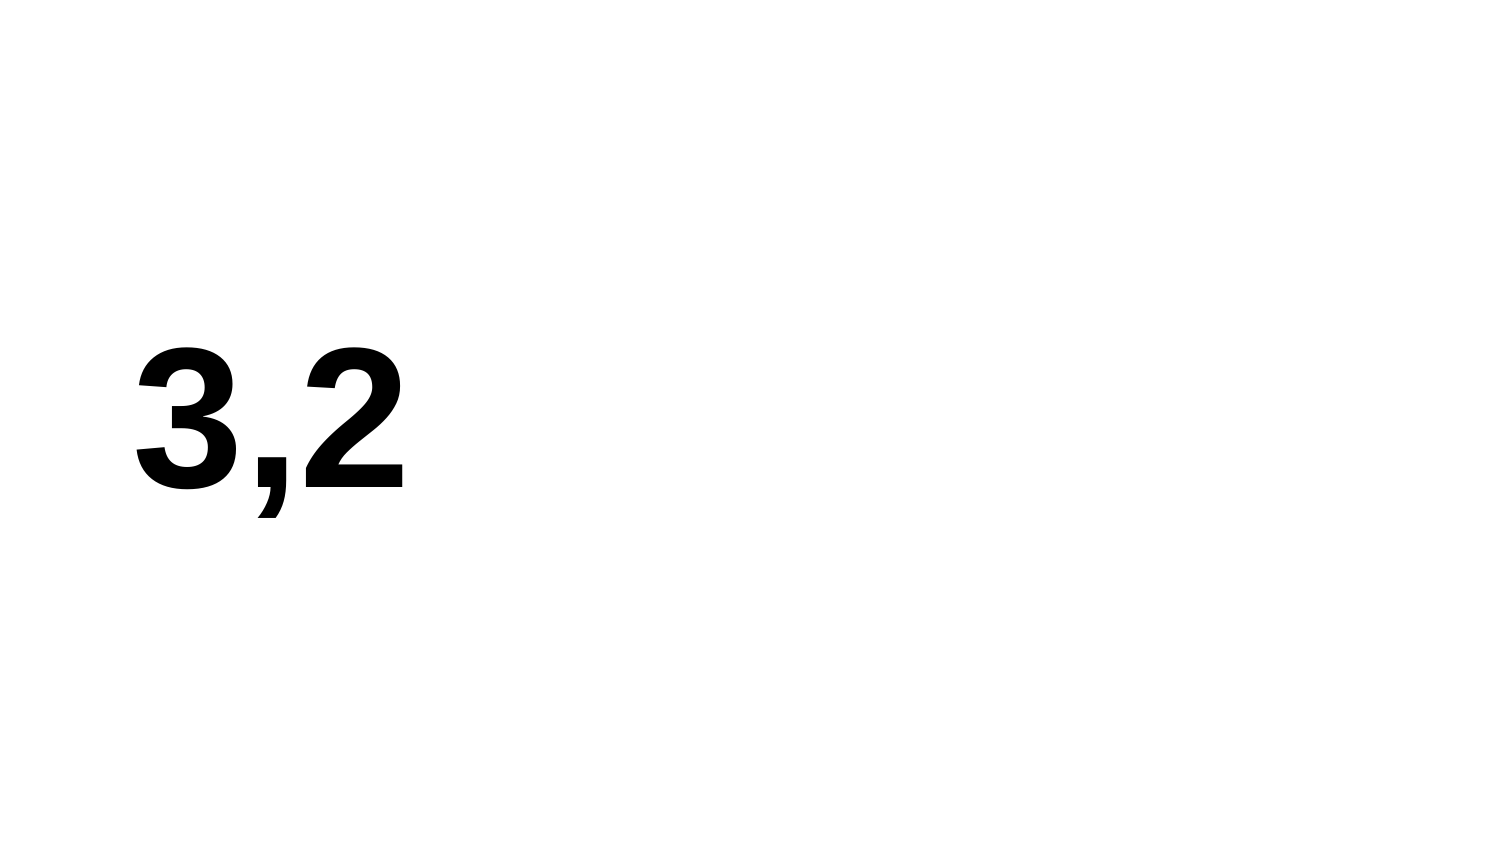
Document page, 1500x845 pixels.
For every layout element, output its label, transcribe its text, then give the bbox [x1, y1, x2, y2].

text_box 3,2 [132, 295, 969, 520]
